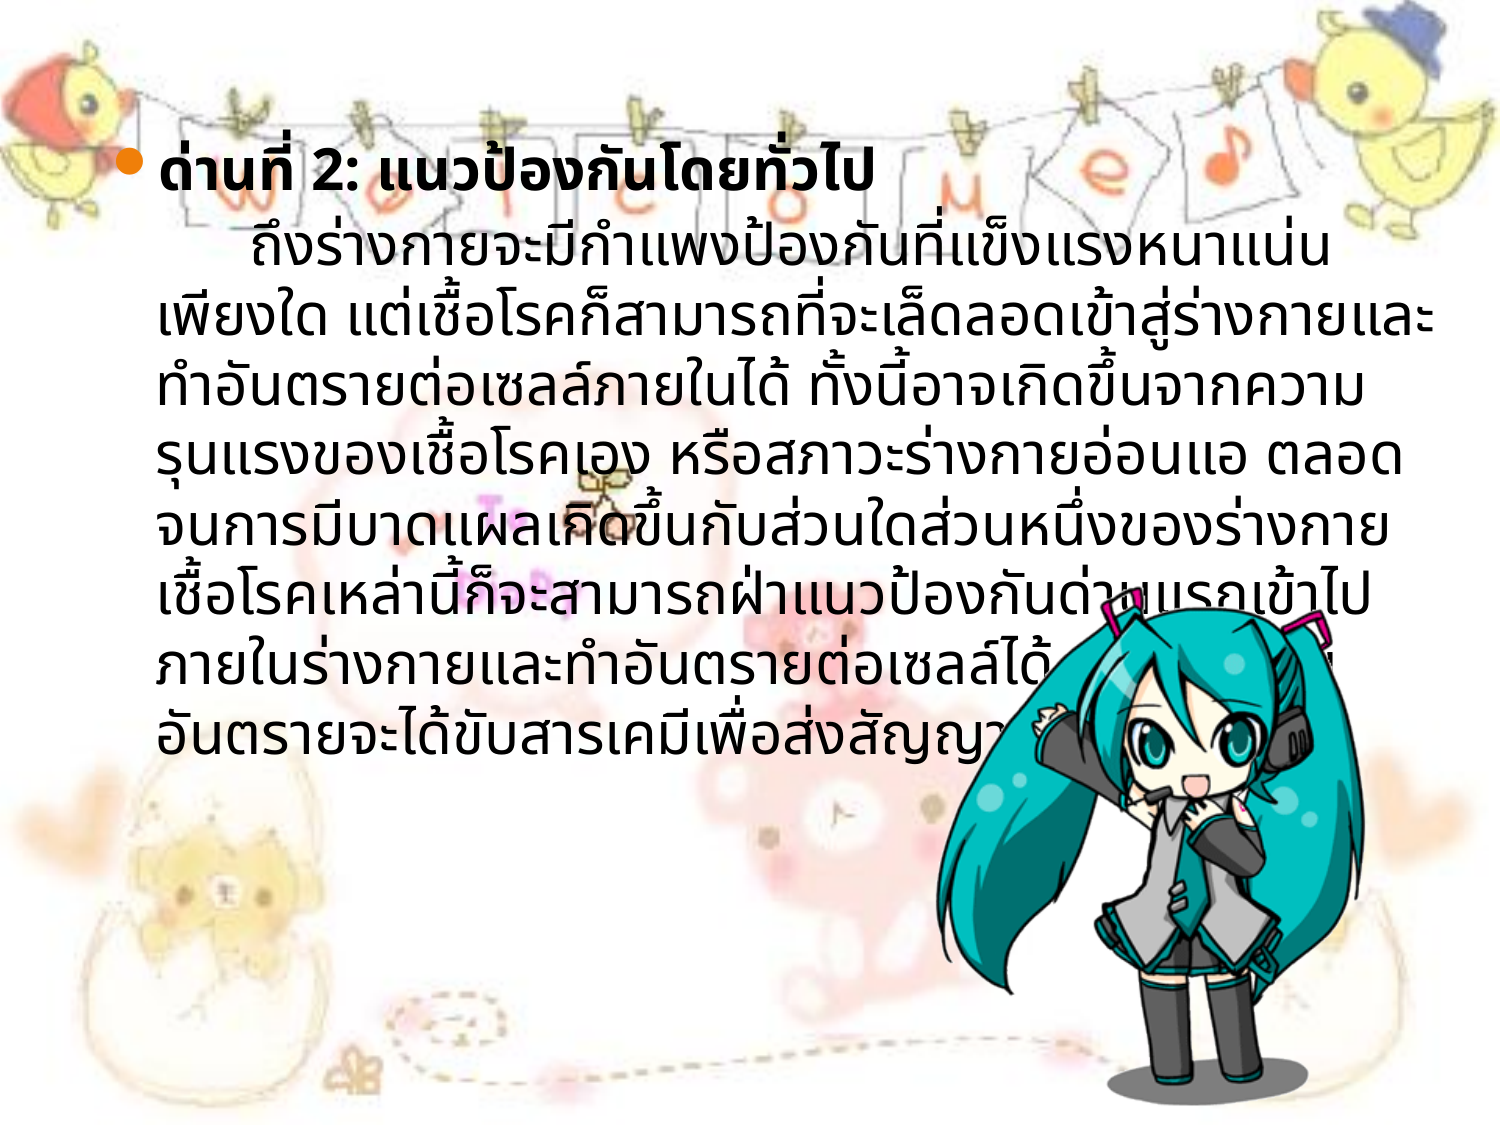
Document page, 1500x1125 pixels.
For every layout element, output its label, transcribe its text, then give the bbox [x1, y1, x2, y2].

picture [0, 0, 1500, 1125]
list ด่านที่ 2: แนวป้องกันโดยทั่วไป ถึงร่างกายจะมีกำแพงป้องกันที่แข็งแรงหนาแน่นเพียงใด แต่เชื้อโรคก็สามารถที่จะเล็ดลอดเข้าสู่ร่างกายและทำอันตรายต่อเซลล์ภายในได้ ทั้งนี้อาจเกิดขึ้นจากความรุนแรงของเชื้อโรคเอง หรือสภาวะร่างกายอ่อนแอ ตลอดจนการมีบาดแผลเกิดขึ้นกับส่วนใดส่วนหนึ่งของร่างกาย เชื้อโรคเหล่านี้ก็จะสามารถฝ่าแนวป้องกันด่านแรกเข้าไปภายในร่างกายและทำอันตรายต่อเซลล์ได้ เซลล์ที่ได้รับอันตรายจะได้ขับสารเคมีเพื่อส่งสัญญาณไปกระตุ้น [82, 117, 1453, 839]
